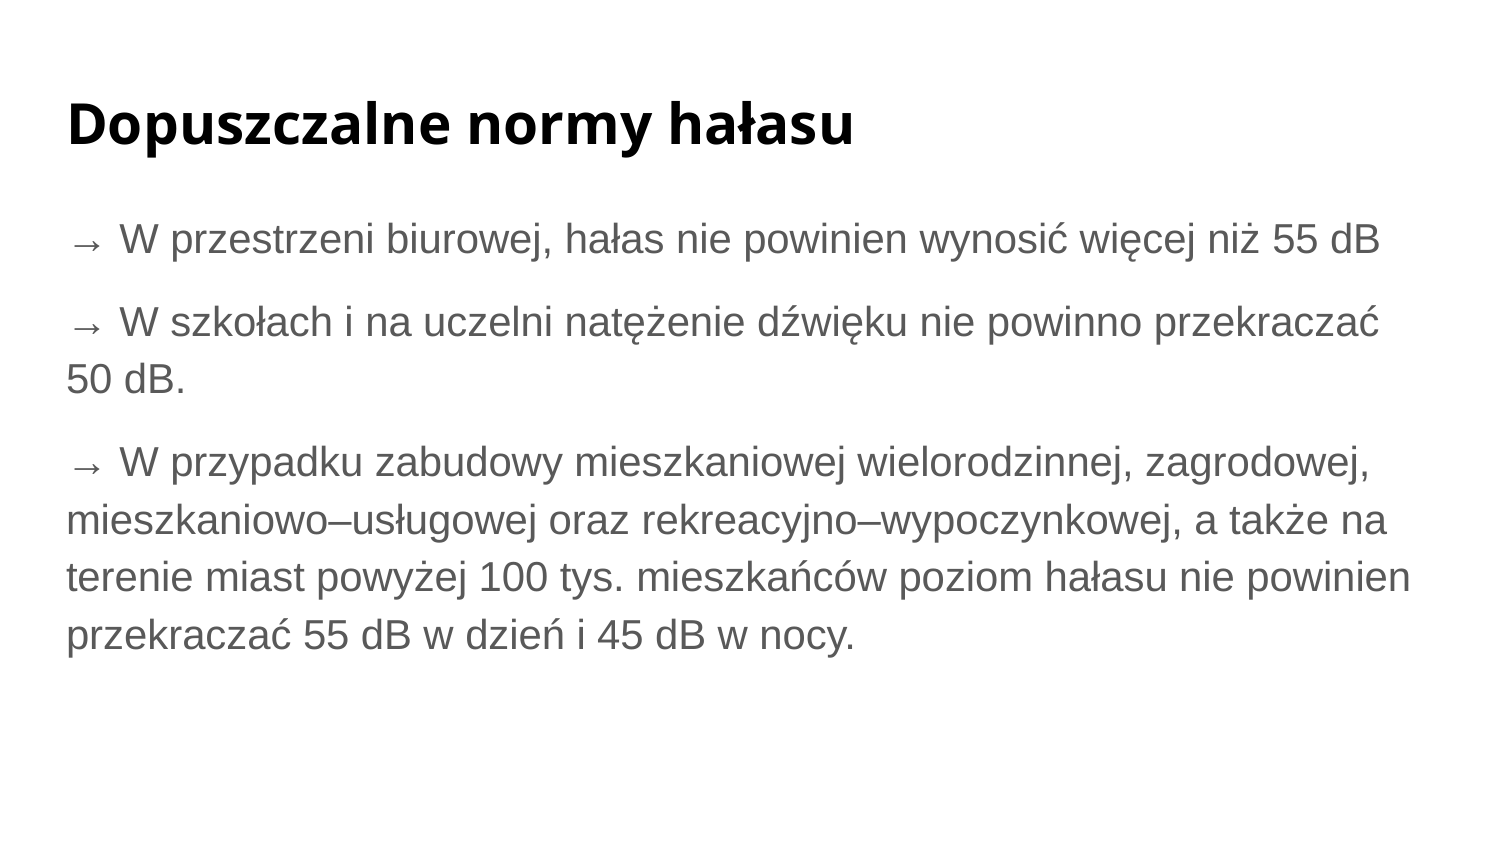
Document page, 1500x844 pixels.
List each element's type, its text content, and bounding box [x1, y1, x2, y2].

list → W przestrzeni biurowej, hałas nie powinien wynosić więcej niż 55 dB → W szkołach i na uczelni natężenie dźwięku nie powinno przekraczać 50 dB. → W przypadku zabudowy mieszkaniowej wielorodzinnej, zagrodowej, mieszkaniowo–usługowej oraz rekreacyjno–wypoczynkowej, a także na terenie miast powyżej 100 tys. mieszkańców poziom hałasu nie powinien przekraczać 55 dB w dzień i 45 dB w nocy. [51, 189, 1449, 750]
title Dopuszczalne normy hałasu [51, 72, 1449, 167]
